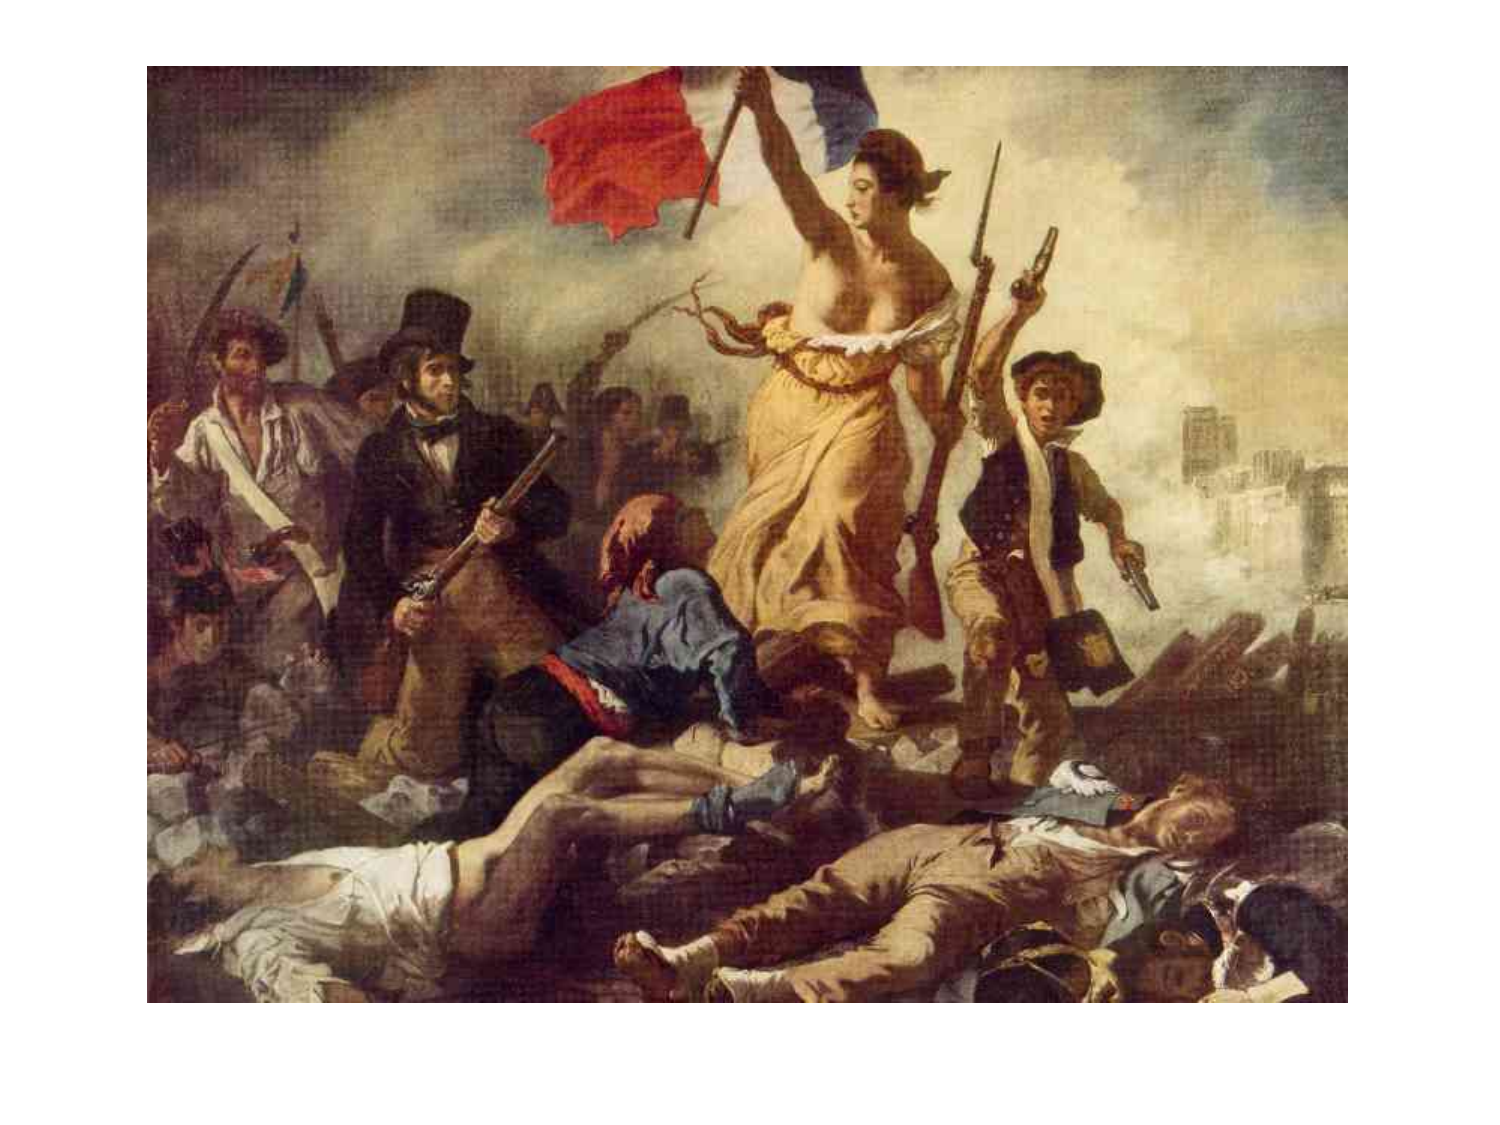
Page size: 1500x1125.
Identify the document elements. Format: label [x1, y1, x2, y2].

picture [147, 66, 1348, 1003]
